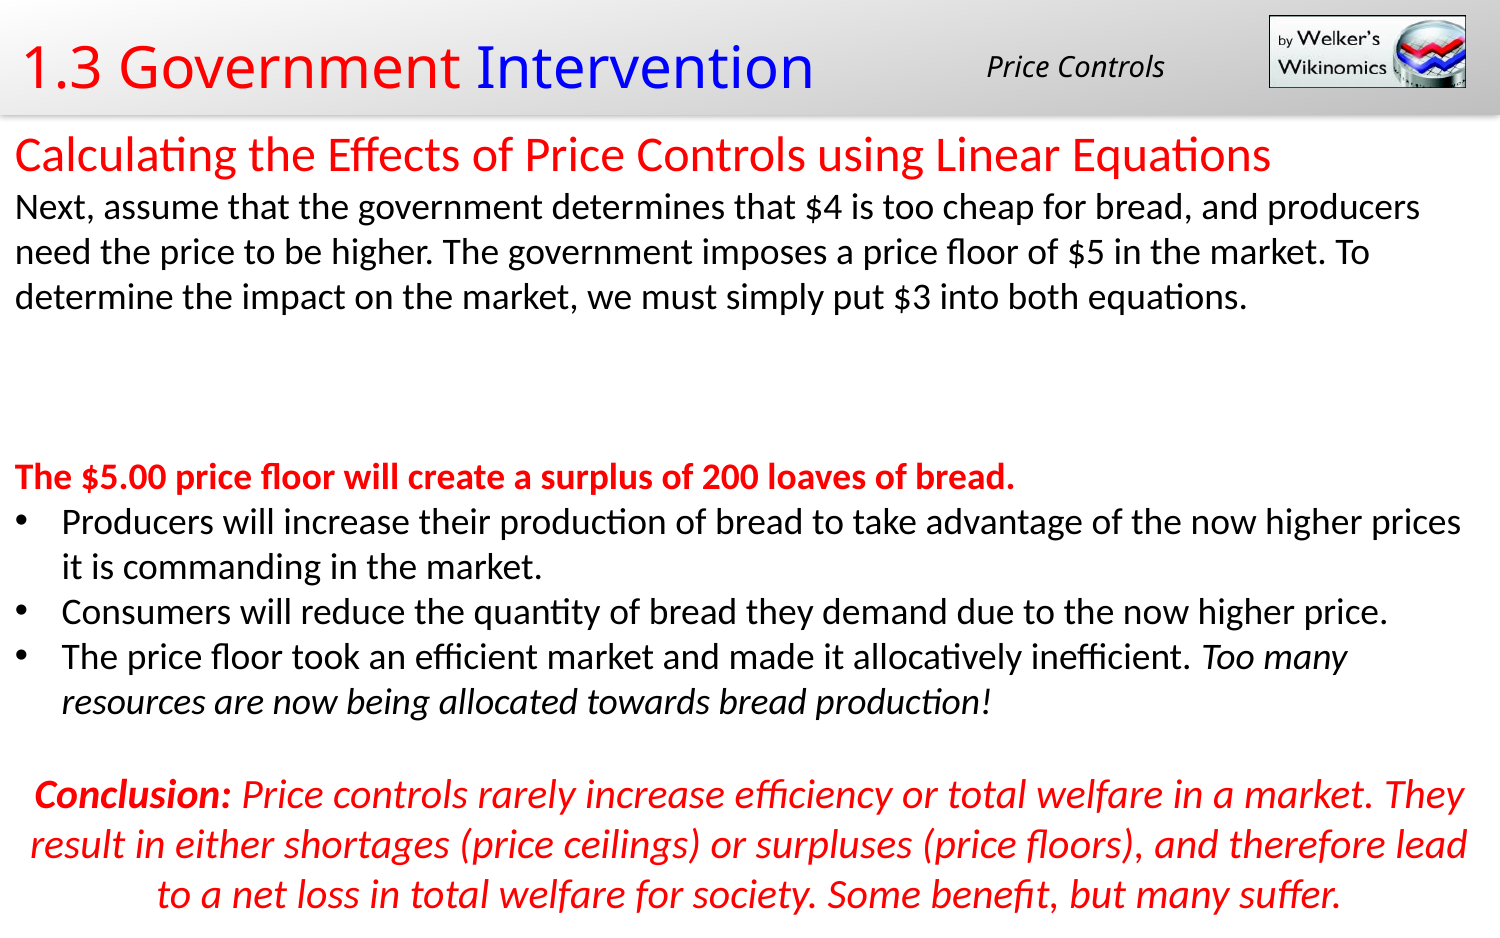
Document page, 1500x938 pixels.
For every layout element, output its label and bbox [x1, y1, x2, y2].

text_box [0, 0, 1500, 115]
